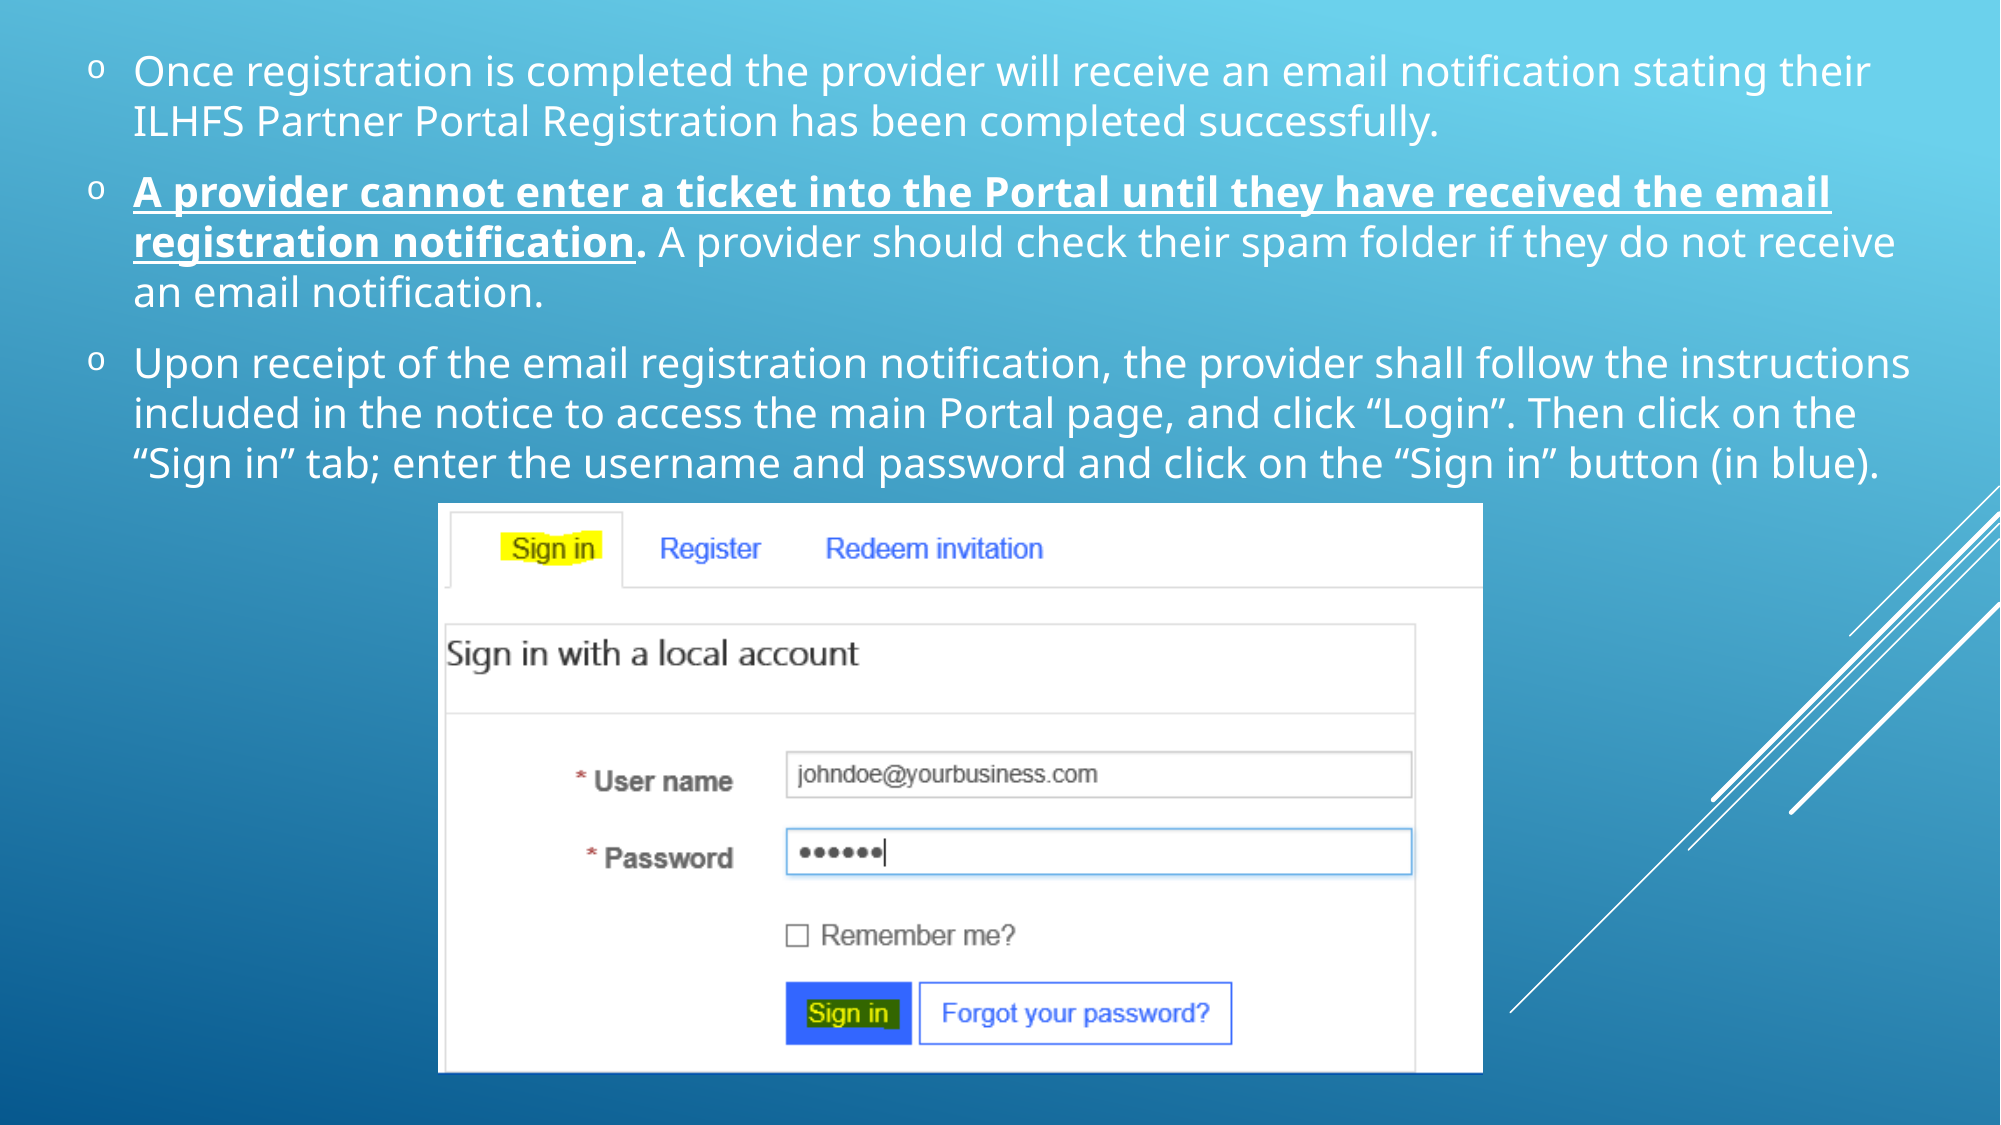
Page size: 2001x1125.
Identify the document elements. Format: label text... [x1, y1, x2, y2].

list Once registration is completed the provider will receive an email notification stating their ILHFS Partner Portal Registration has been completed successfully. A provider cannot enter a ticket into the Portal until they have received the email registration notification. A provider should check their spam folder if they do not receive an email notification. Upon receipt of the email registration notification, the provider shall follow the instructions included in the notice to access the main Portal page, and click “Login”. Then click on the “Sign in” tab; enter the username and password and click on the “Sign in” button (in blue). [71, 28, 1971, 504]
picture [437, 502, 1483, 1076]
